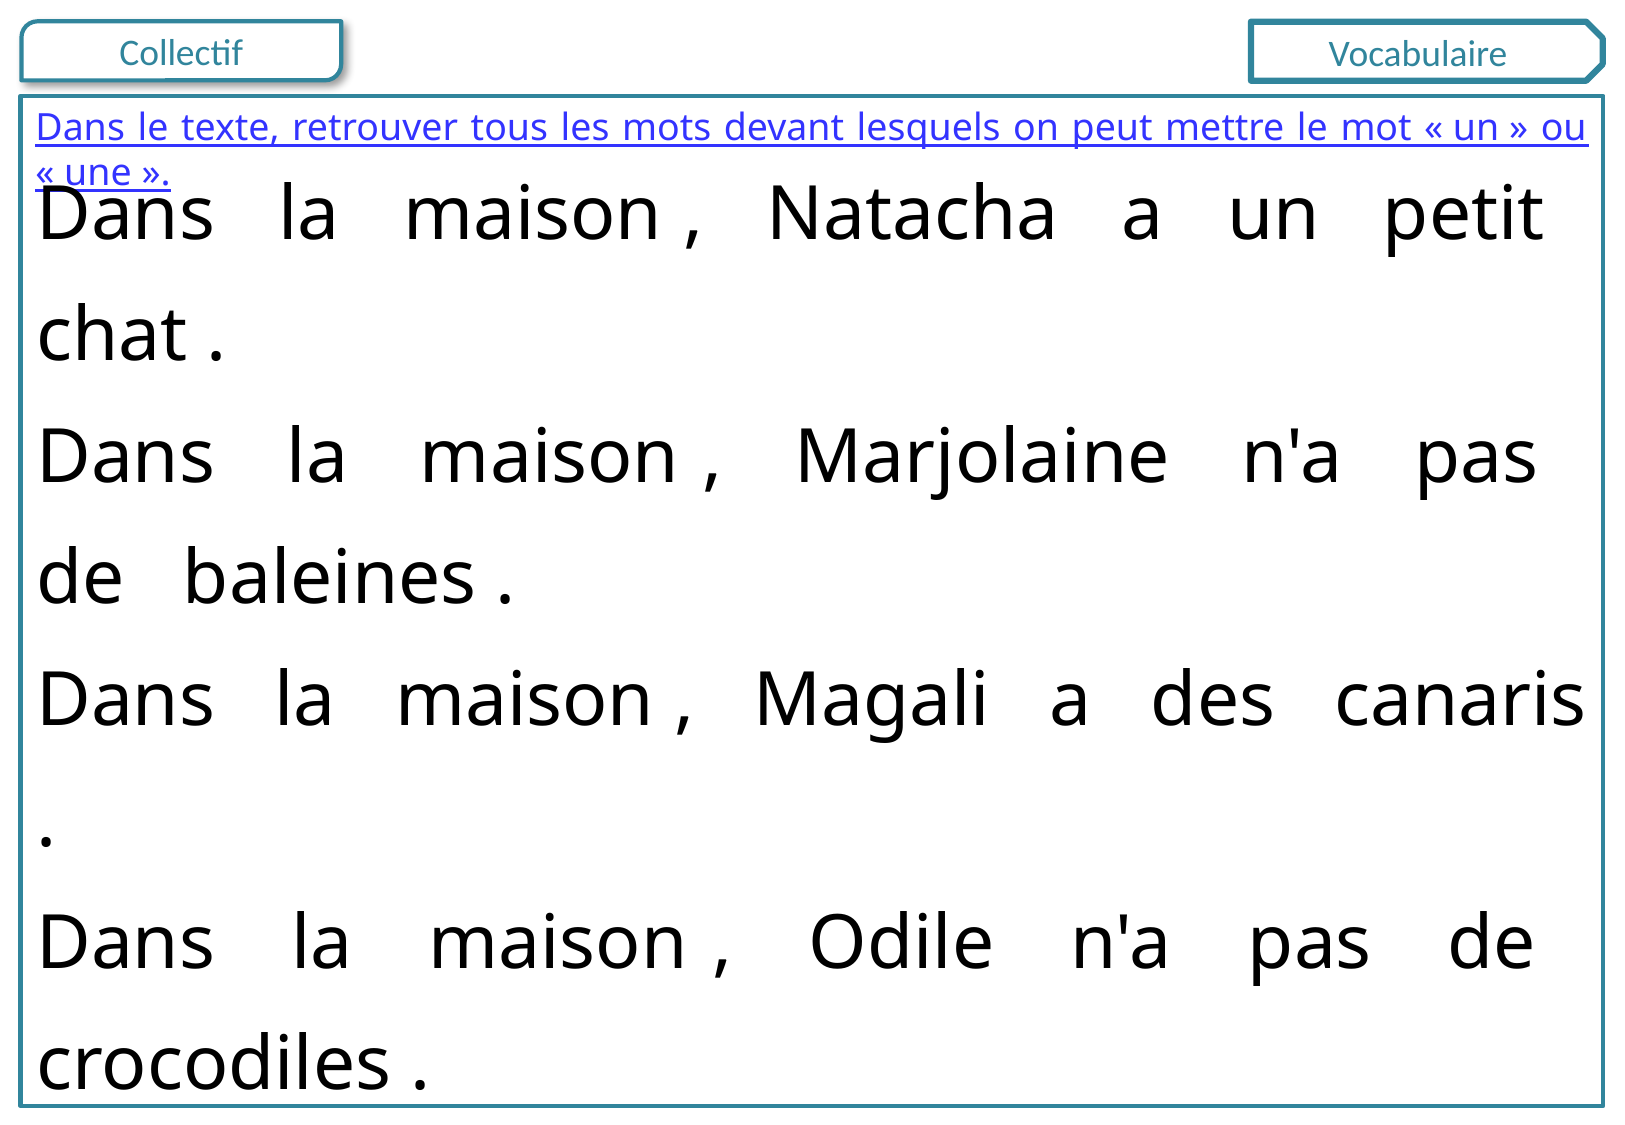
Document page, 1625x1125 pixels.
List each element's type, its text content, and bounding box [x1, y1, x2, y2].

list Dans la maison , Natacha a un petit chat . Dans la maison , Marjolaine n'a pas de baleines . Dans la maison , Magali a des canaris . Dans la maison , Odile n'a pas de crocodiles . Dans la maison , Martin a des lapins . Dans la maison , Julie n'a pas de souris . Et toi, dans la maison , as-tu un hérisson , des canetons , un chaton , des dindons ou un ourson ? [21, 125, 1604, 1106]
list Dans le texte, retrouver tous les mots devant lesquels on peut mettre le mot « un » ou « une ». [18, 94, 1605, 1108]
list Vocabulaire [1251, 21, 1585, 81]
